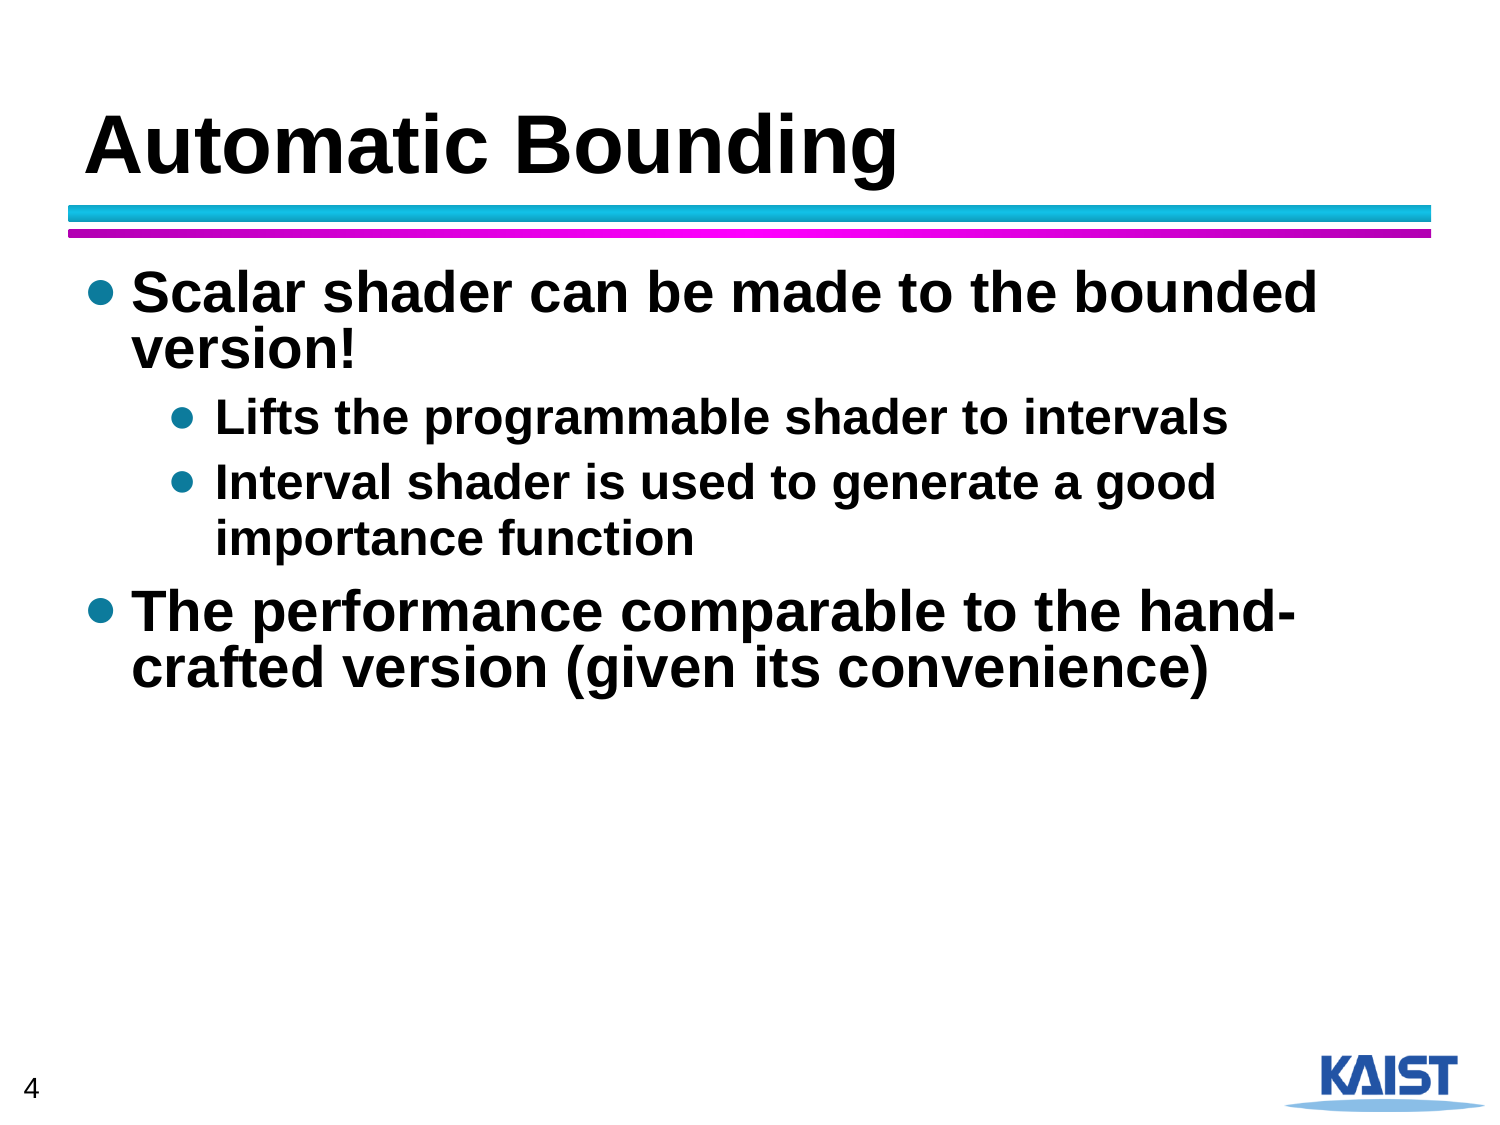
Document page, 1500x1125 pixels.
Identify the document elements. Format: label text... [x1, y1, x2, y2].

title Automatic Bounding [68, 48, 1428, 199]
list Scalar shader can be made to the bounded version! Lifts the programmable shader to intervals Interval shader is used to generate a good importance function The performance comparable to the hand-crafted version (given its convenience) [68, 259, 1434, 1093]
picture [1284, 1055, 1485, 1112]
